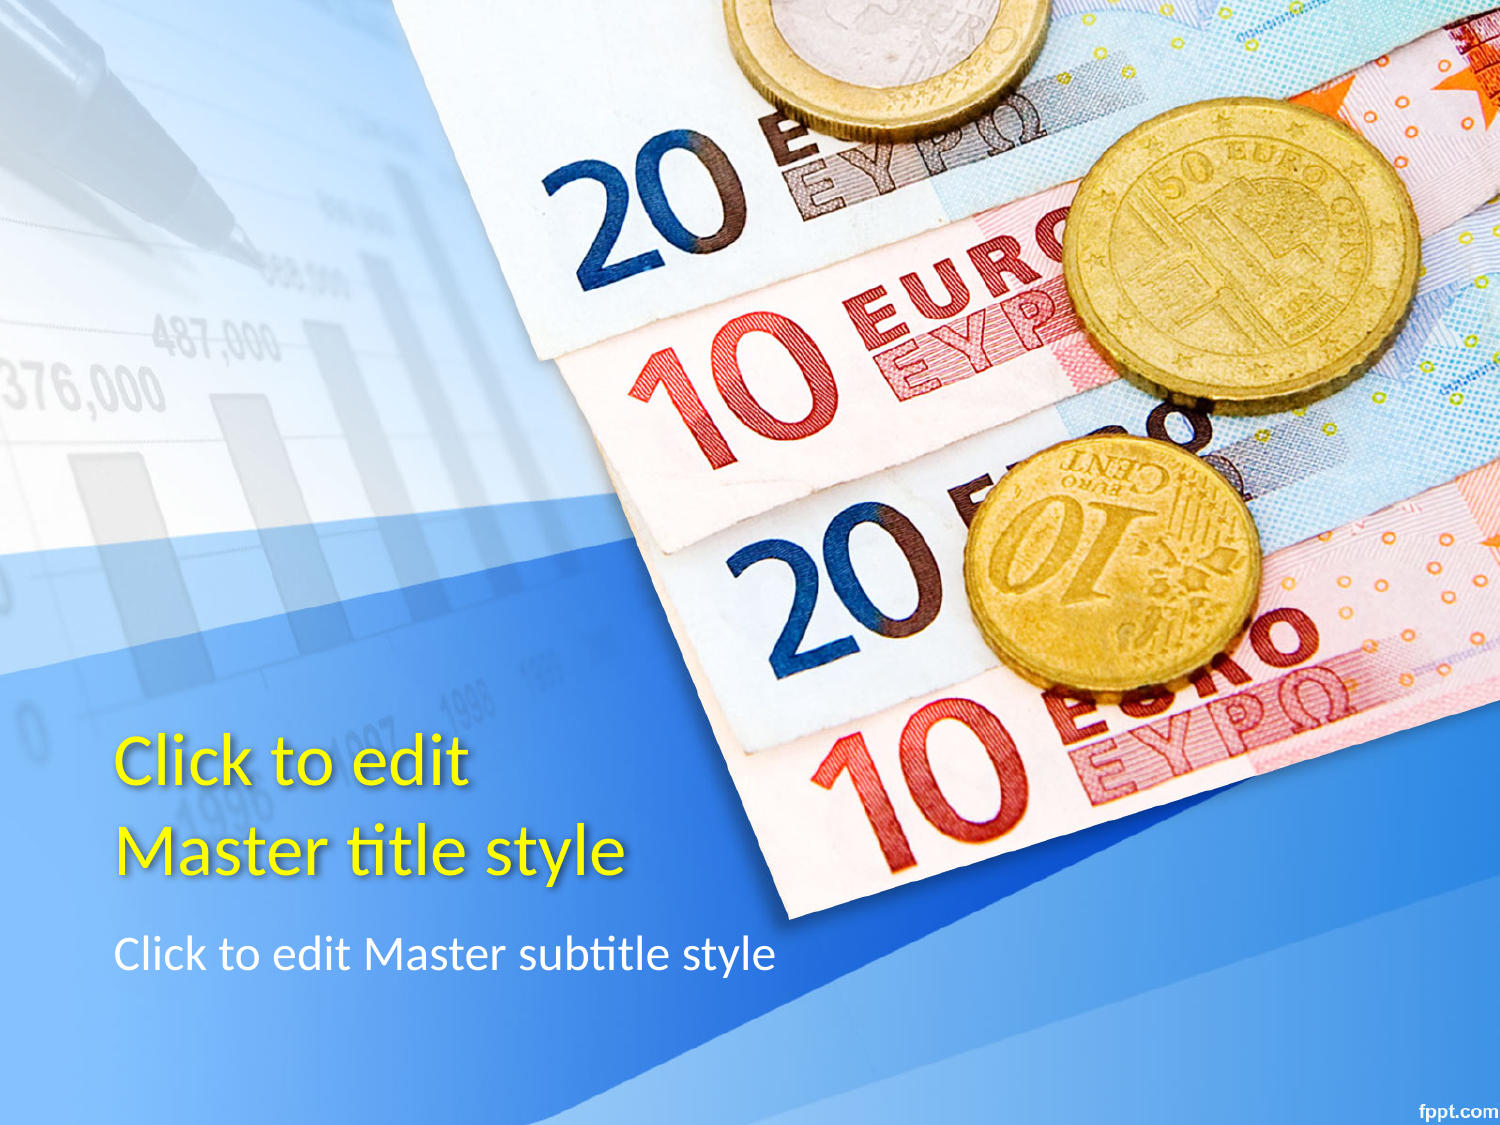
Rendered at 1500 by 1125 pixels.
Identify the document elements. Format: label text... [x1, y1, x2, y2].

title Click to edit Master title style [98, 687, 1427, 914]
picture [0, 0, 1500, 1125]
subtitle Click to edit Master subtitle style [98, 913, 1149, 989]
